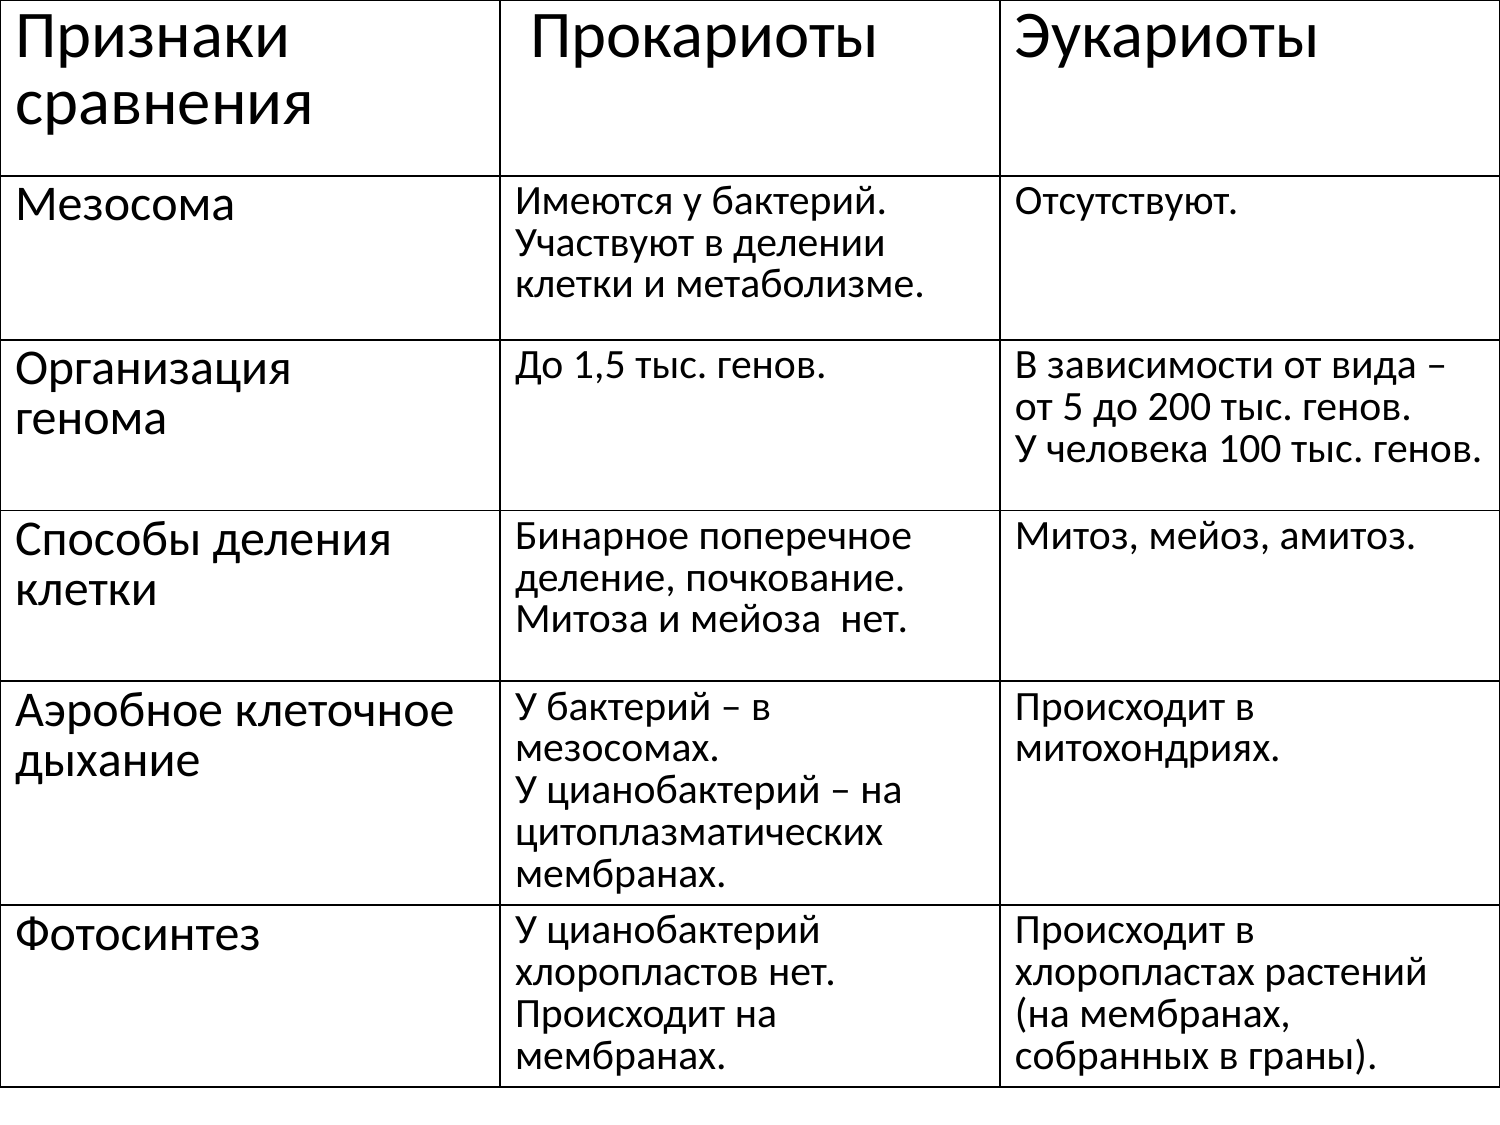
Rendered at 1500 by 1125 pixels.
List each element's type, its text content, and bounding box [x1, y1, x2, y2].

table_cell Фотосинтез [1, 906, 499, 1086]
table_cell Митоз, мейоз, амитоз. [1001, 511, 1499, 680]
table_cell У бактерий – в мезосомах. У цианобактерий – на цитоплазматических мембранах. [501, 682, 999, 904]
table_cell Способы деления клетки [1, 511, 499, 680]
table_header Эукариоты [1001, 1, 1499, 175]
table_cell У цианобактерий хлоропластов нет. Происходит на мембранах. [501, 906, 999, 1086]
table_cell Мезосома [1, 177, 499, 339]
table_cell До 1,5 тыс. генов. [501, 341, 999, 510]
table_cell Происходит в митохондриях. [1001, 682, 1499, 904]
table_cell Отсутствуют. [1001, 177, 1499, 339]
table_header Признаки сравнения [1, 1, 499, 175]
table_cell В зависимости от вида – от 5 до 200 тыс. генов. У человека 100 тыс. генов. [1001, 341, 1499, 510]
table_cell Аэробное клеточное дыхание [1, 682, 499, 904]
table_cell Бинарное поперечное деление, почкование. Митоза и мейоза нет. [501, 511, 999, 680]
table_cell Организация генома [1, 341, 499, 510]
table_cell Имеются у бактерий. Участвуют в делении клетки и метаболизме. [501, 177, 999, 339]
table_cell Происходит в хлоропластах растений (на мембранах, собранных в граны). [1001, 906, 1499, 1086]
table_header Прокариоты [501, 1, 999, 175]
